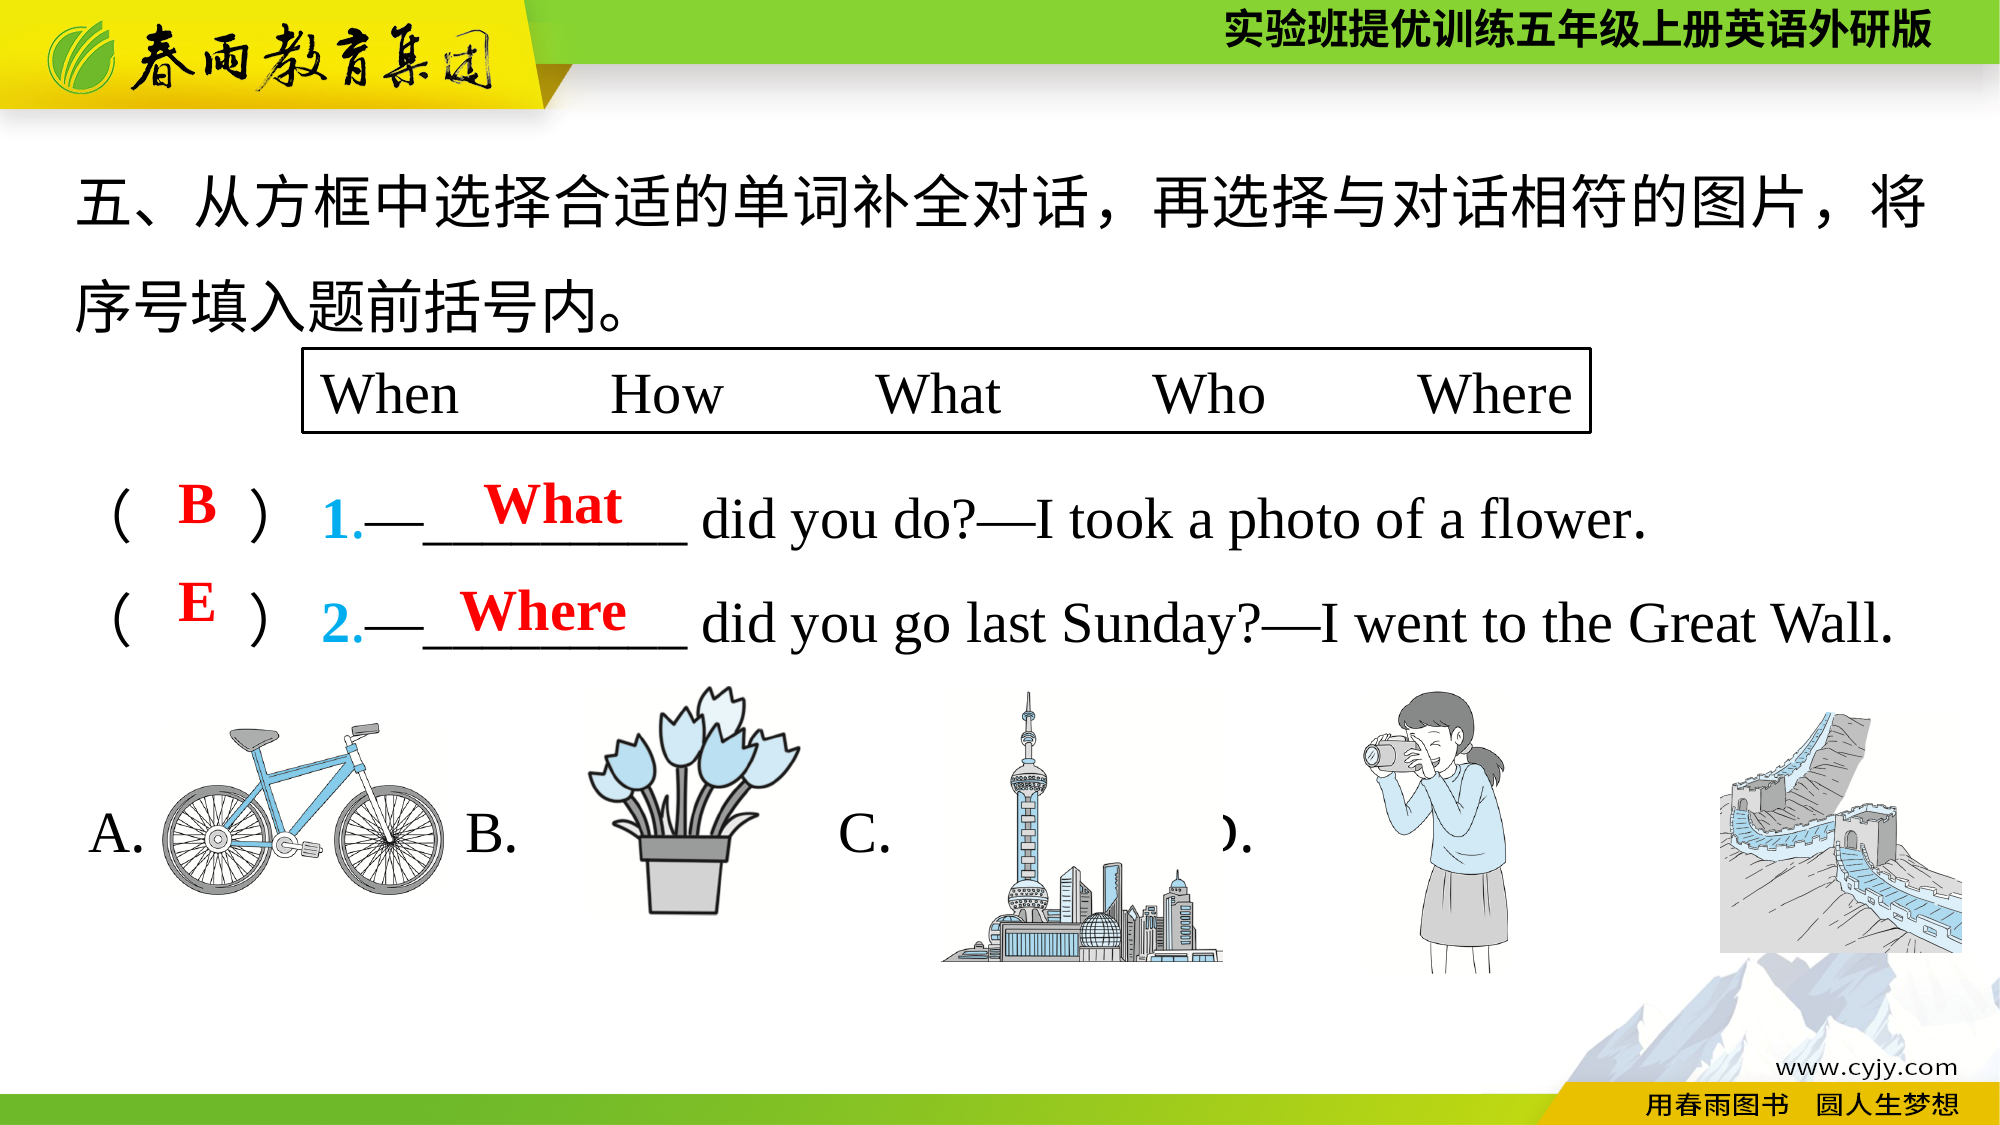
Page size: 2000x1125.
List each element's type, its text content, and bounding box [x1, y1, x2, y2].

text_box Where [444, 565, 642, 650]
text_box When How What Who Where [302, 348, 1591, 433]
list 五、从方框中选择合适的单词补全对话，再选择与对话相符的图片，将序号填入题前括号内。 （ ）1.—_________ did you do?—I took a photo of a flower. （ ）2.—_________ did you go last Sunday?—I went to the Great Wall. A. B. C. D. E. [59, 122, 1944, 880]
picture [0, 0, 2000, 1125]
text_box E [163, 555, 232, 641]
text_box What [469, 458, 639, 543]
text_box B [163, 458, 232, 543]
